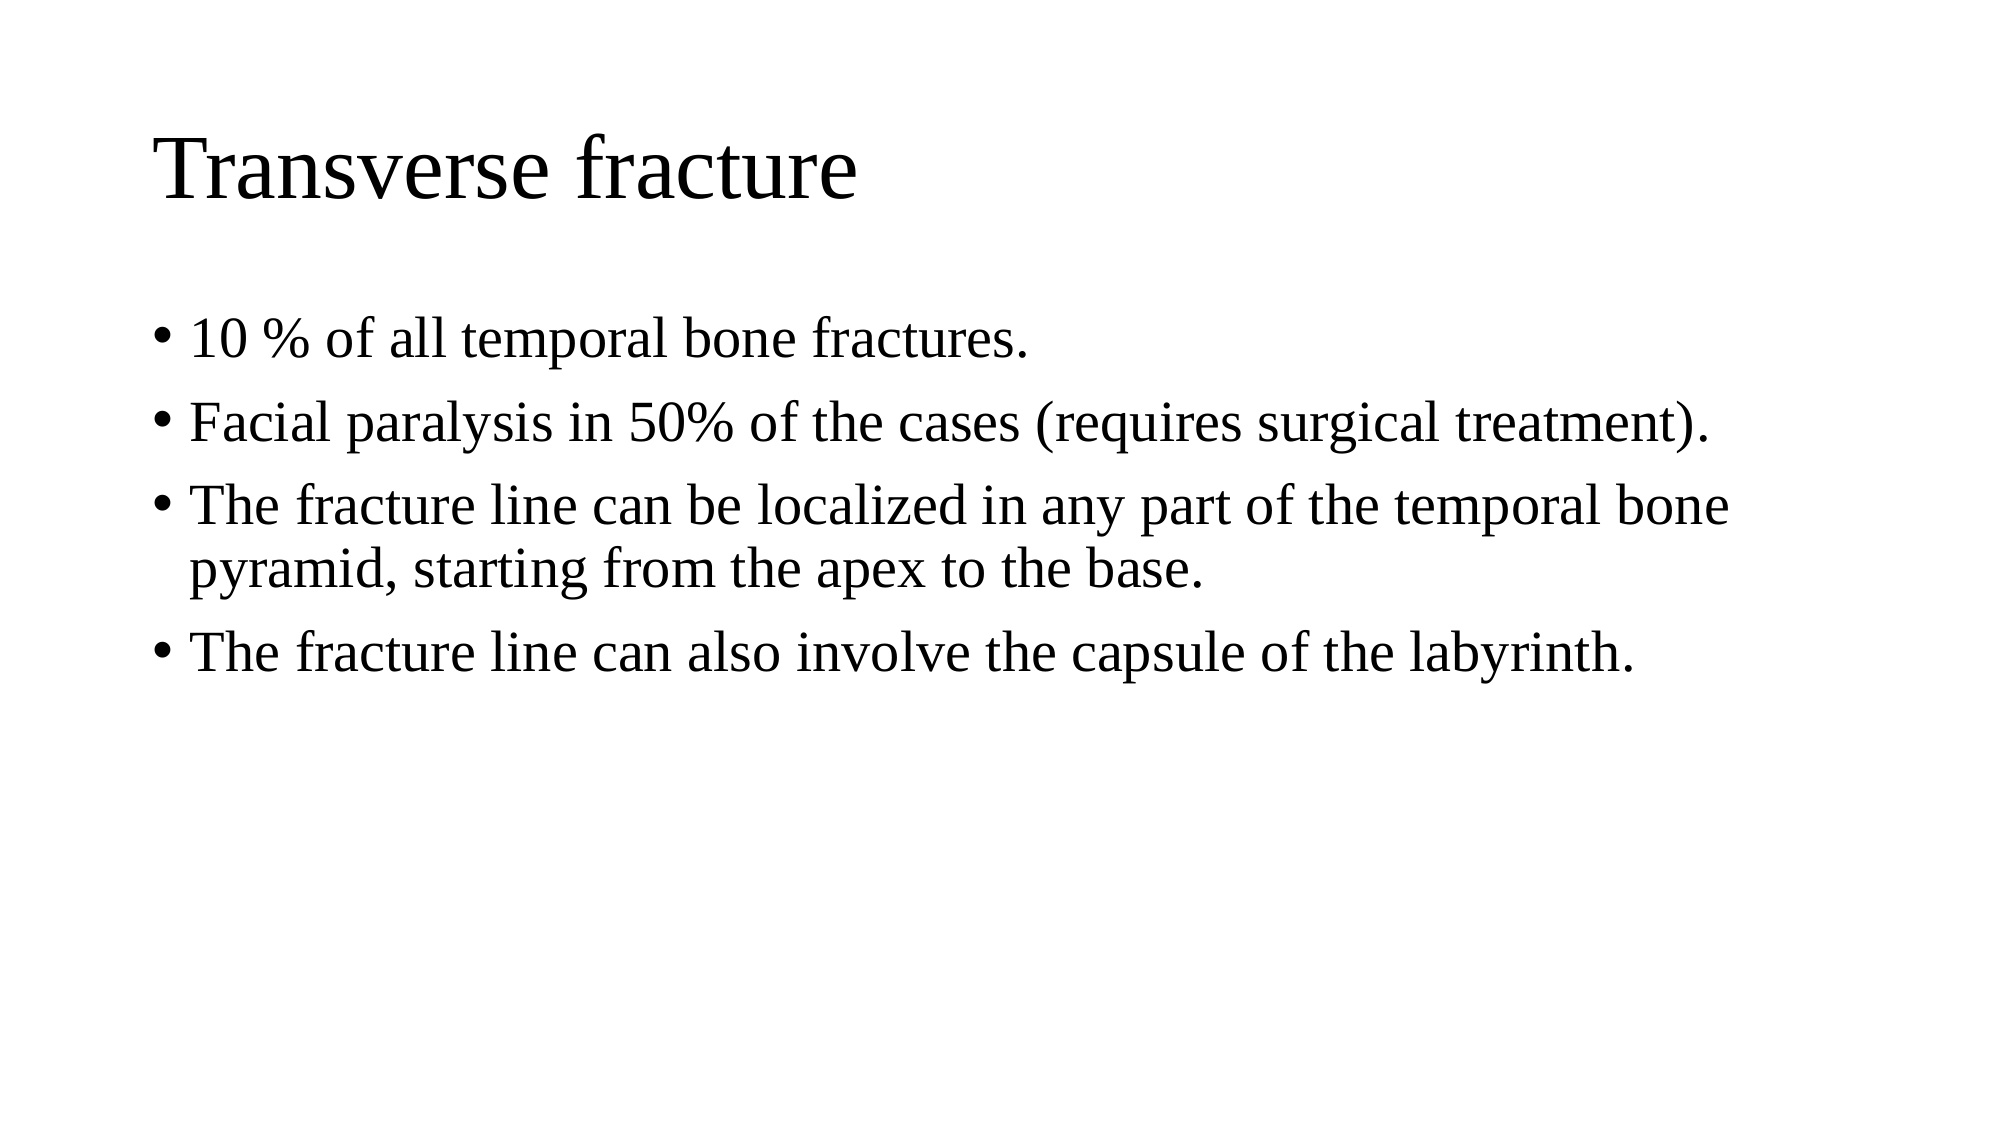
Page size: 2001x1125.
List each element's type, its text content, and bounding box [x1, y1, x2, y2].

list 10 % of all temporal bone fractures. Facial paralysis in 50% of the cases (requires surgical treatment). The fracture line can be localized in any part of the temporal bone pyramid, starting from the apex to the base. The fracture line can also involve the capsule of the labyrinth. [137, 299, 1863, 1014]
title Transverse fracture [137, 59, 1863, 278]
